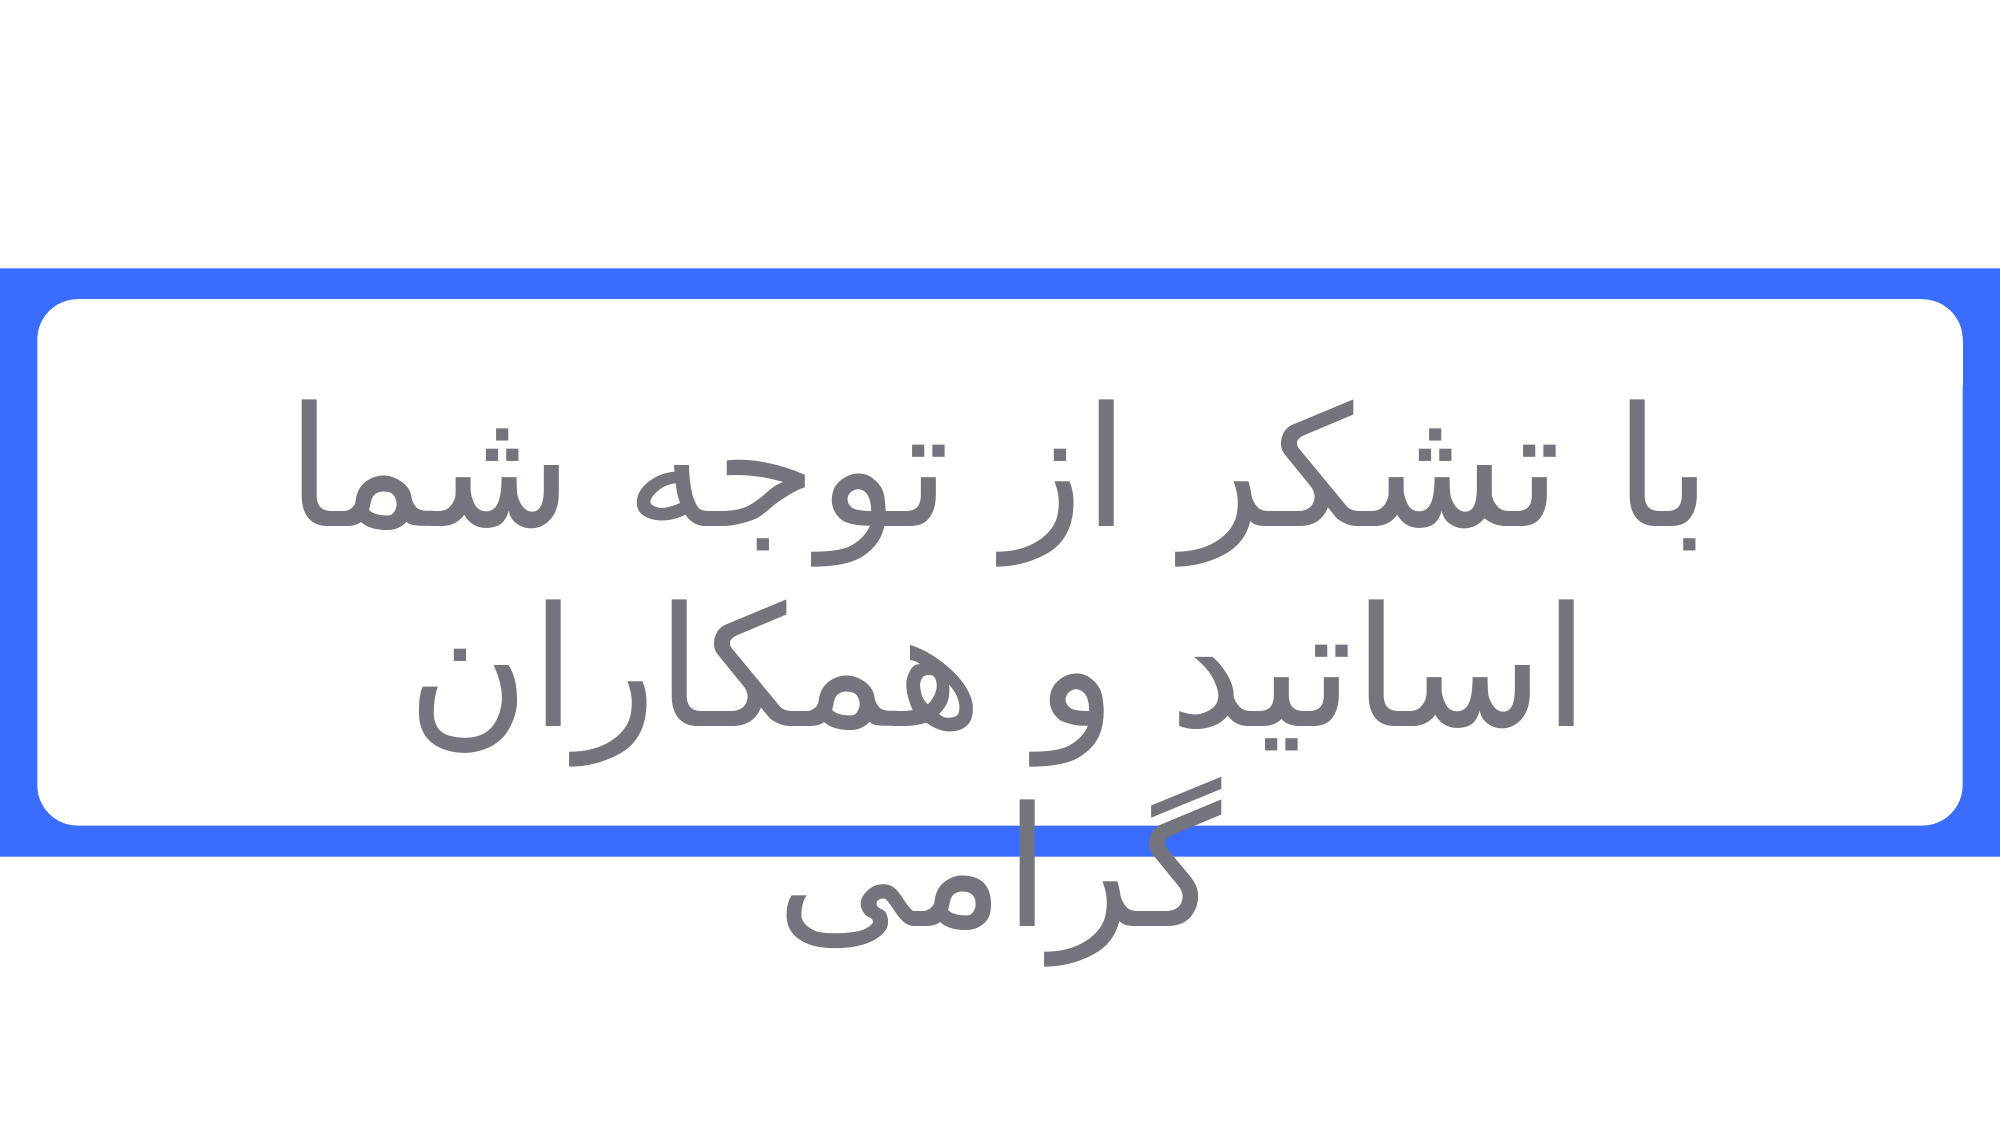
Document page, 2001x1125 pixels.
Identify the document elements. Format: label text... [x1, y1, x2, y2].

text_box با تشکر از توجه شما اساتید و همکاران گرامی [226, 352, 1774, 968]
